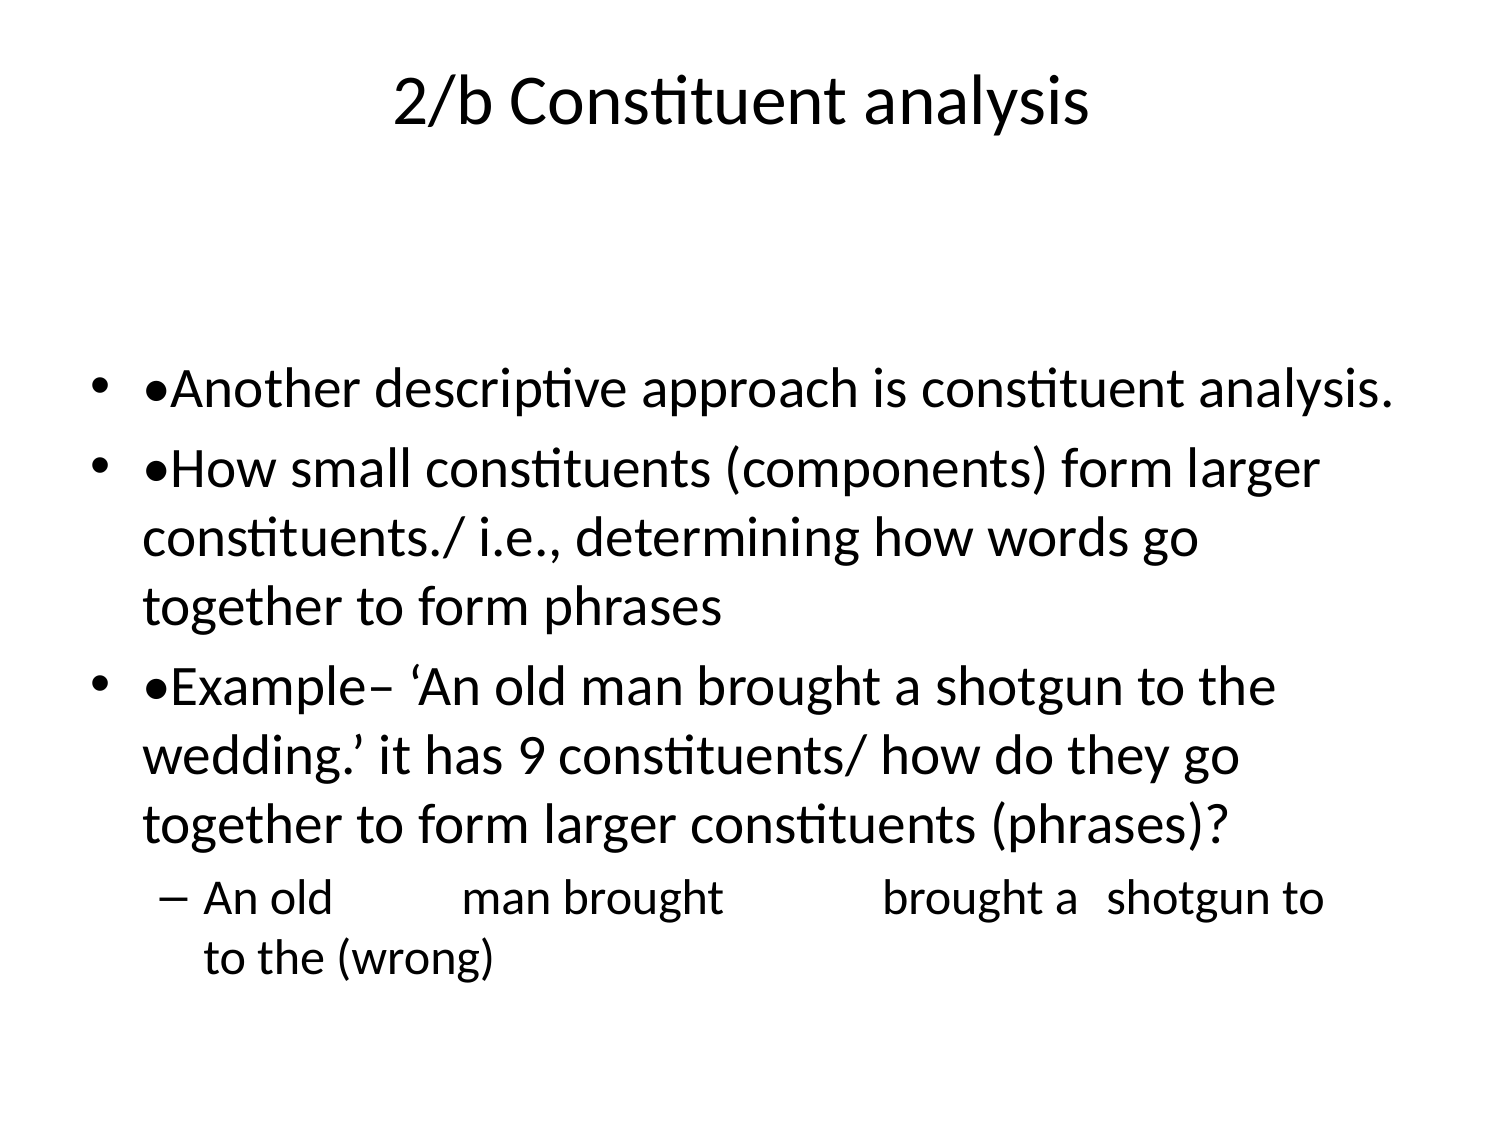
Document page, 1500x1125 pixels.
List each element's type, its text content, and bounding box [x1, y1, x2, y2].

list •Another descriptive approach is constituent analysis. •How small constituents (components) form larger constituents./ i.e., determining how words go together to form phrases •Example– ‘An old man brought a shotgun to the wedding.’ it has 9 constituents/ how do they go together to form larger constituents (phrases)? An old man brought brought a shotgun to to the (wrong) [75, 262, 1425, 1063]
title 2/b Constituent analysis [75, 45, 1425, 233]
